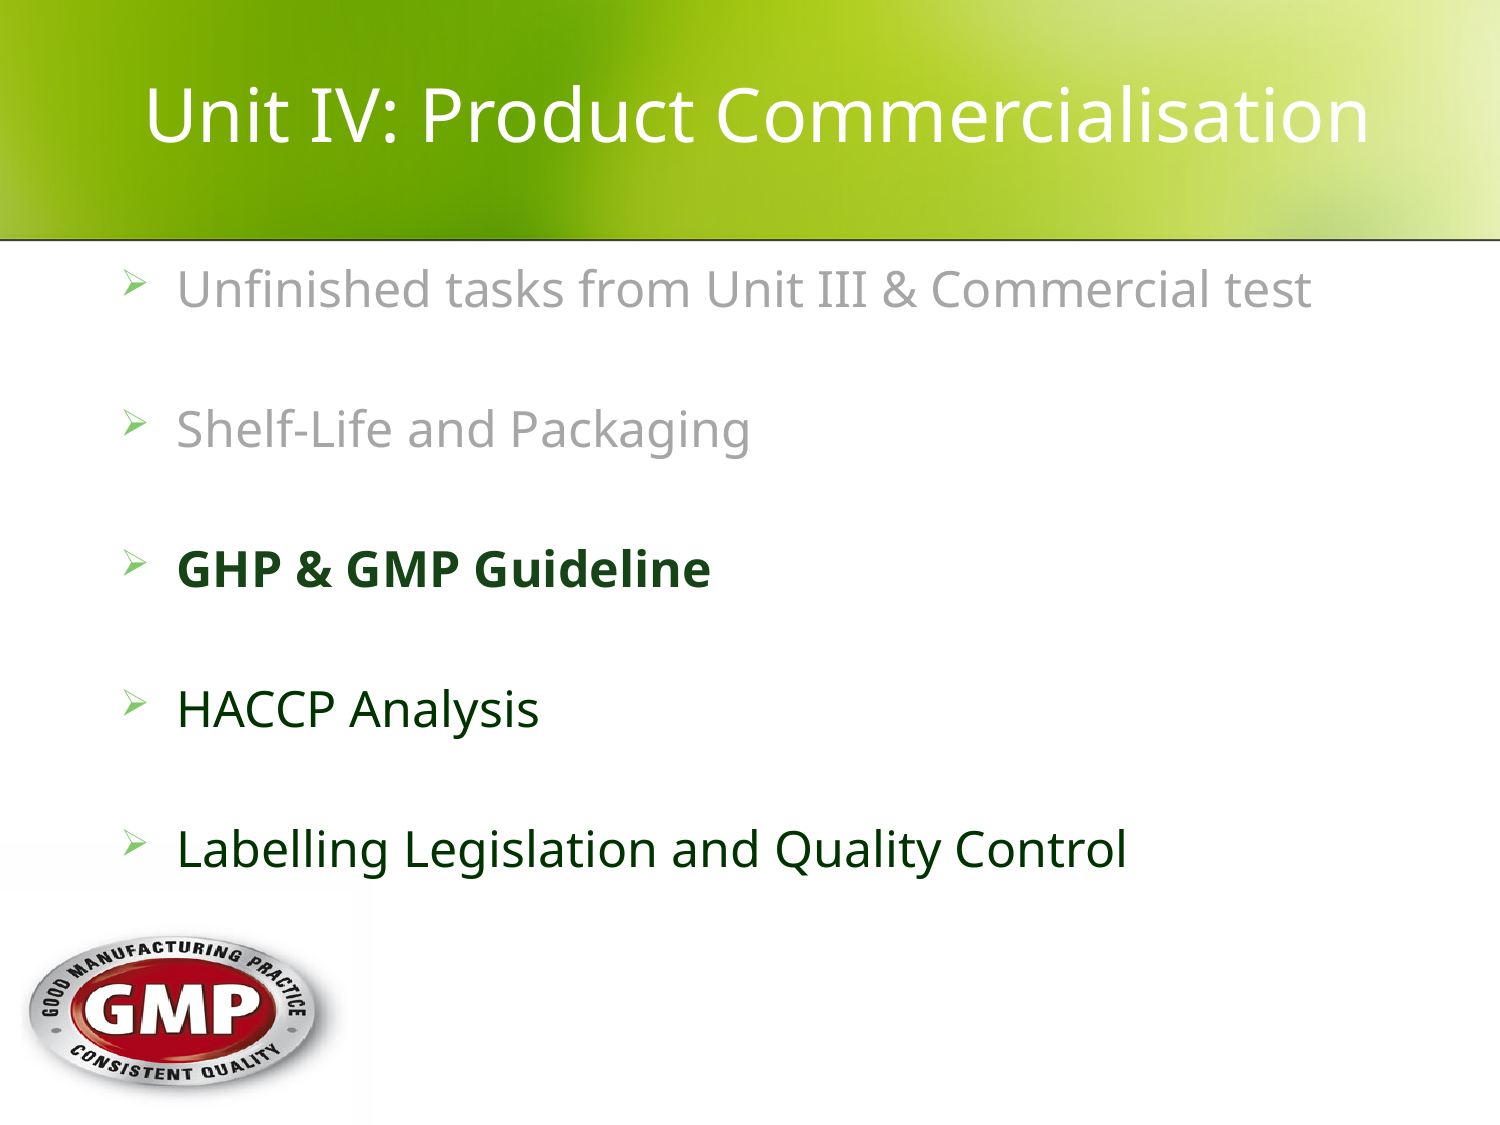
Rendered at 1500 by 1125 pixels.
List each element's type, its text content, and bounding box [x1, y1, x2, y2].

picture [0, 0, 1500, 1125]
list Unfinished tasks from Unit III & Commercial test Shelf-Life and Packaging GHP & GMP Guideline HACCP Analysis Labelling Legislation and Quality Control [105, 249, 1481, 913]
title Unit IV: Product Commercialisation [70, 37, 1446, 188]
